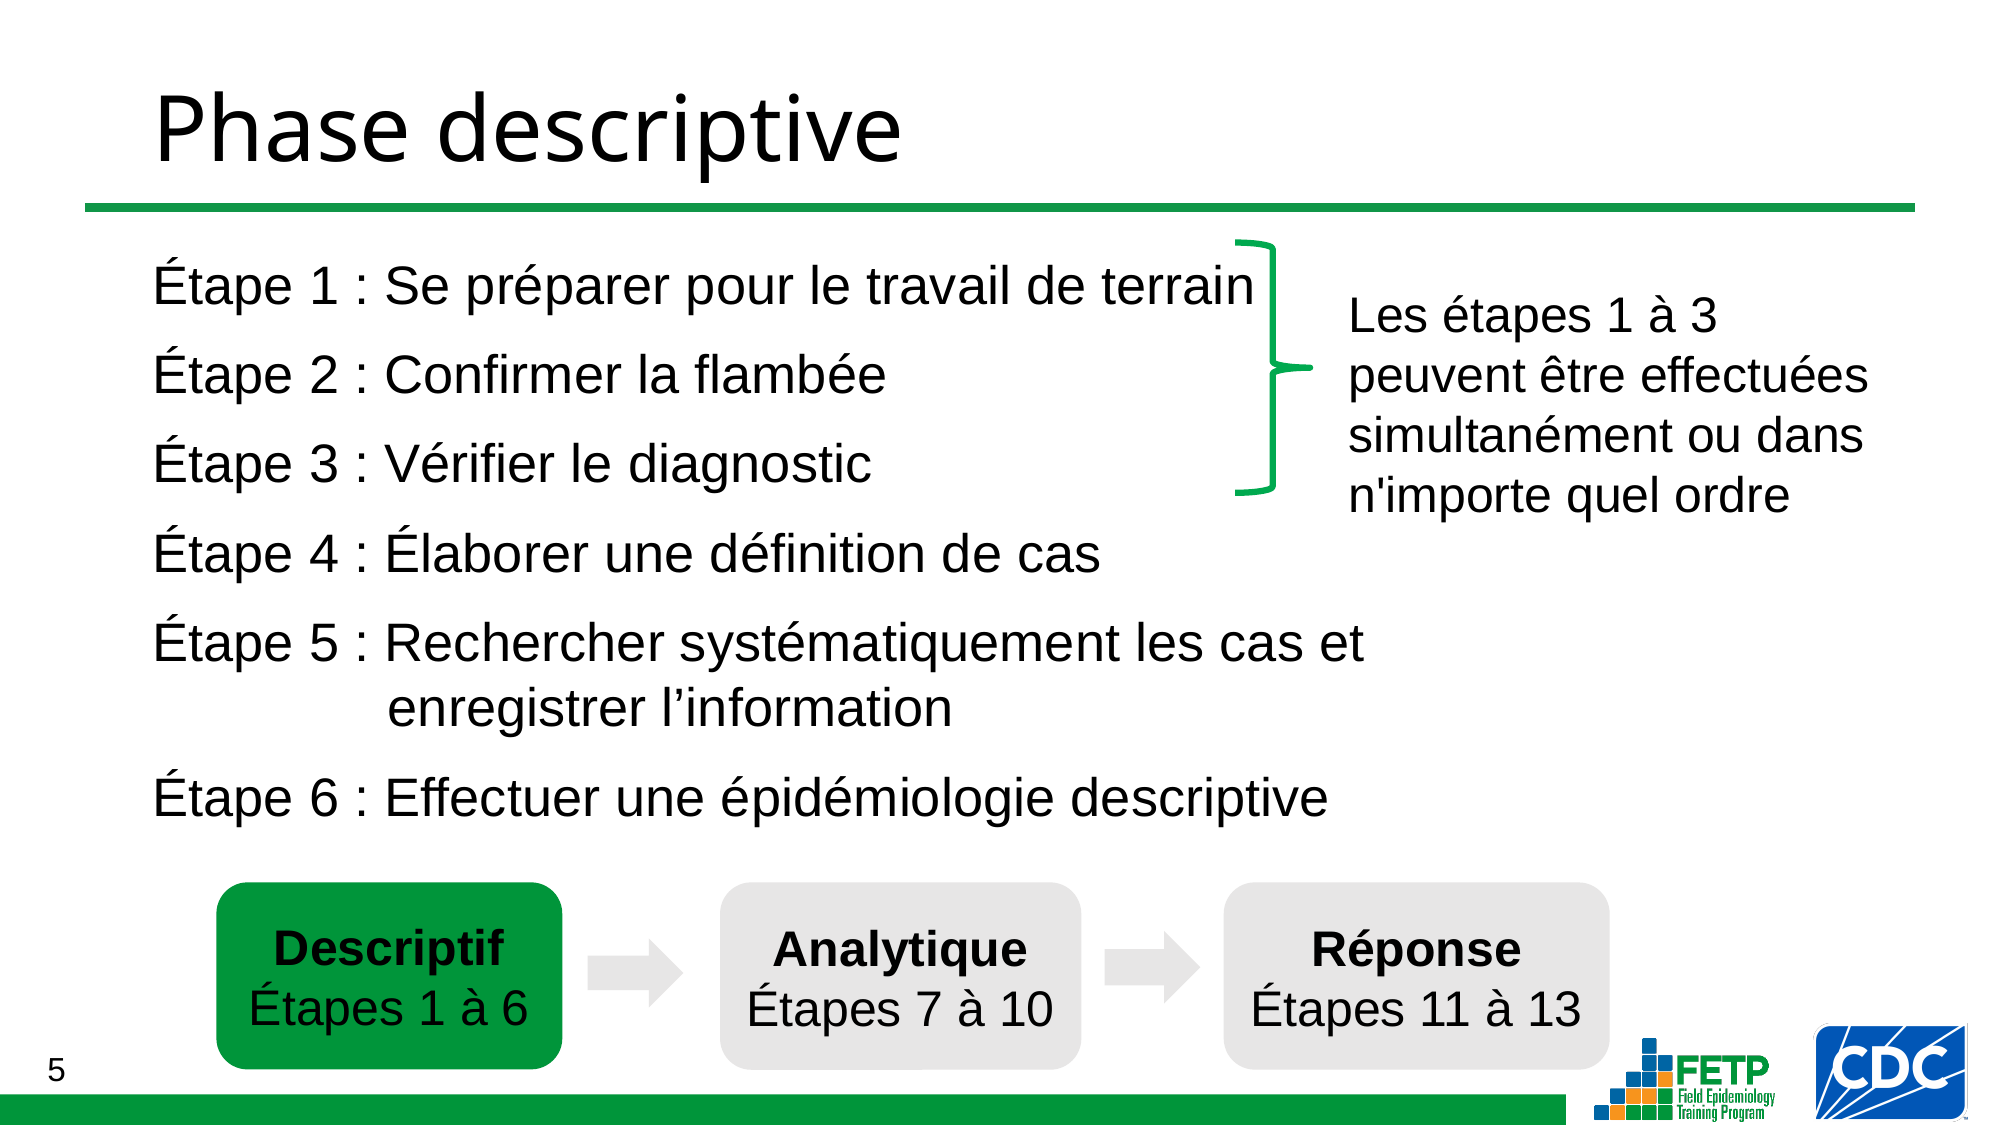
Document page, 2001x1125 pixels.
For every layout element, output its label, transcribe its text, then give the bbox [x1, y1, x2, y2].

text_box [216, 882, 1611, 1070]
text_box Phase descriptive [137, 75, 1863, 207]
picture [1813, 1023, 1968, 1122]
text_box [1234, 242, 1900, 534]
picture [1594, 1038, 1775, 1122]
list Étape 1 : Se préparer pour le travail de terrain Étape 2 : Confirmer la flambée Étape 3 : Vérifier le diagnostic Étape 4 : Élaborer une définition de cas Étape 5 : Rechercher systématiquement les cas et enregistrer l’information Étape 6 : Effectuer une épidémiologie descriptive [137, 242, 1863, 1004]
